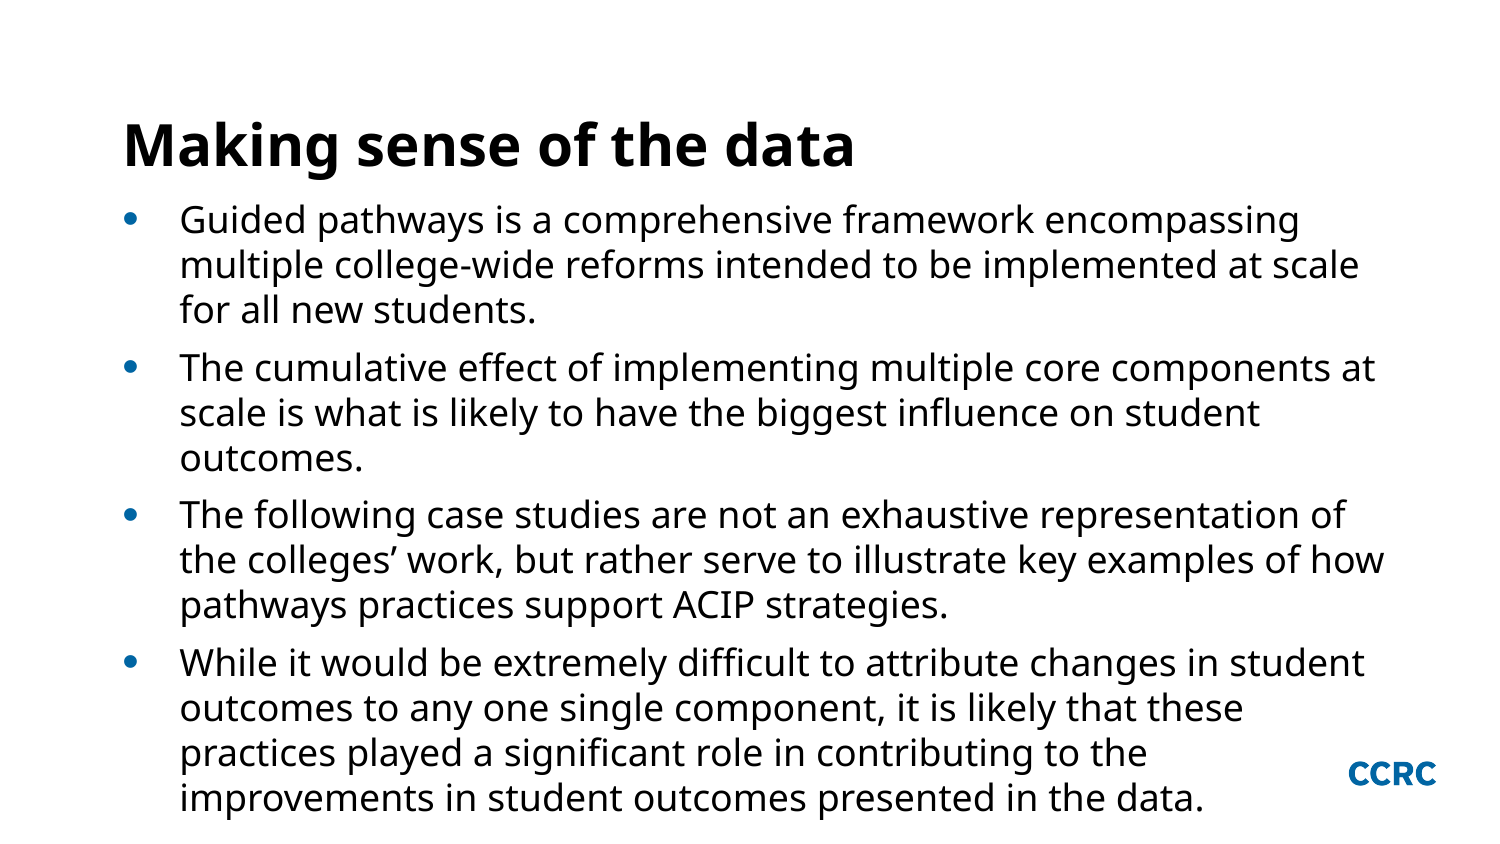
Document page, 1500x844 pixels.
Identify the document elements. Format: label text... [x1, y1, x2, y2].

title Making sense of the data [107, 93, 1390, 234]
picture [1347, 761, 1438, 786]
list Guided pathways is a comprehensive framework encompassing multiple college-wide reforms intended to be implemented at scale for all new students. The cumulative effect of implementing multiple core components at scale is what is likely to have the biggest influence on student outcomes. The following case studies are not an exhaustive representation of the colleges’ work, but rather serve to illustrate key examples of how pathways practices support ACIP strategies. While it would be extremely difficult to attribute changes in student outcomes to any one single component, it is likely that these practices played a significant role in contributing to the improvements in student outcomes presented in the data. [107, 181, 1410, 663]
